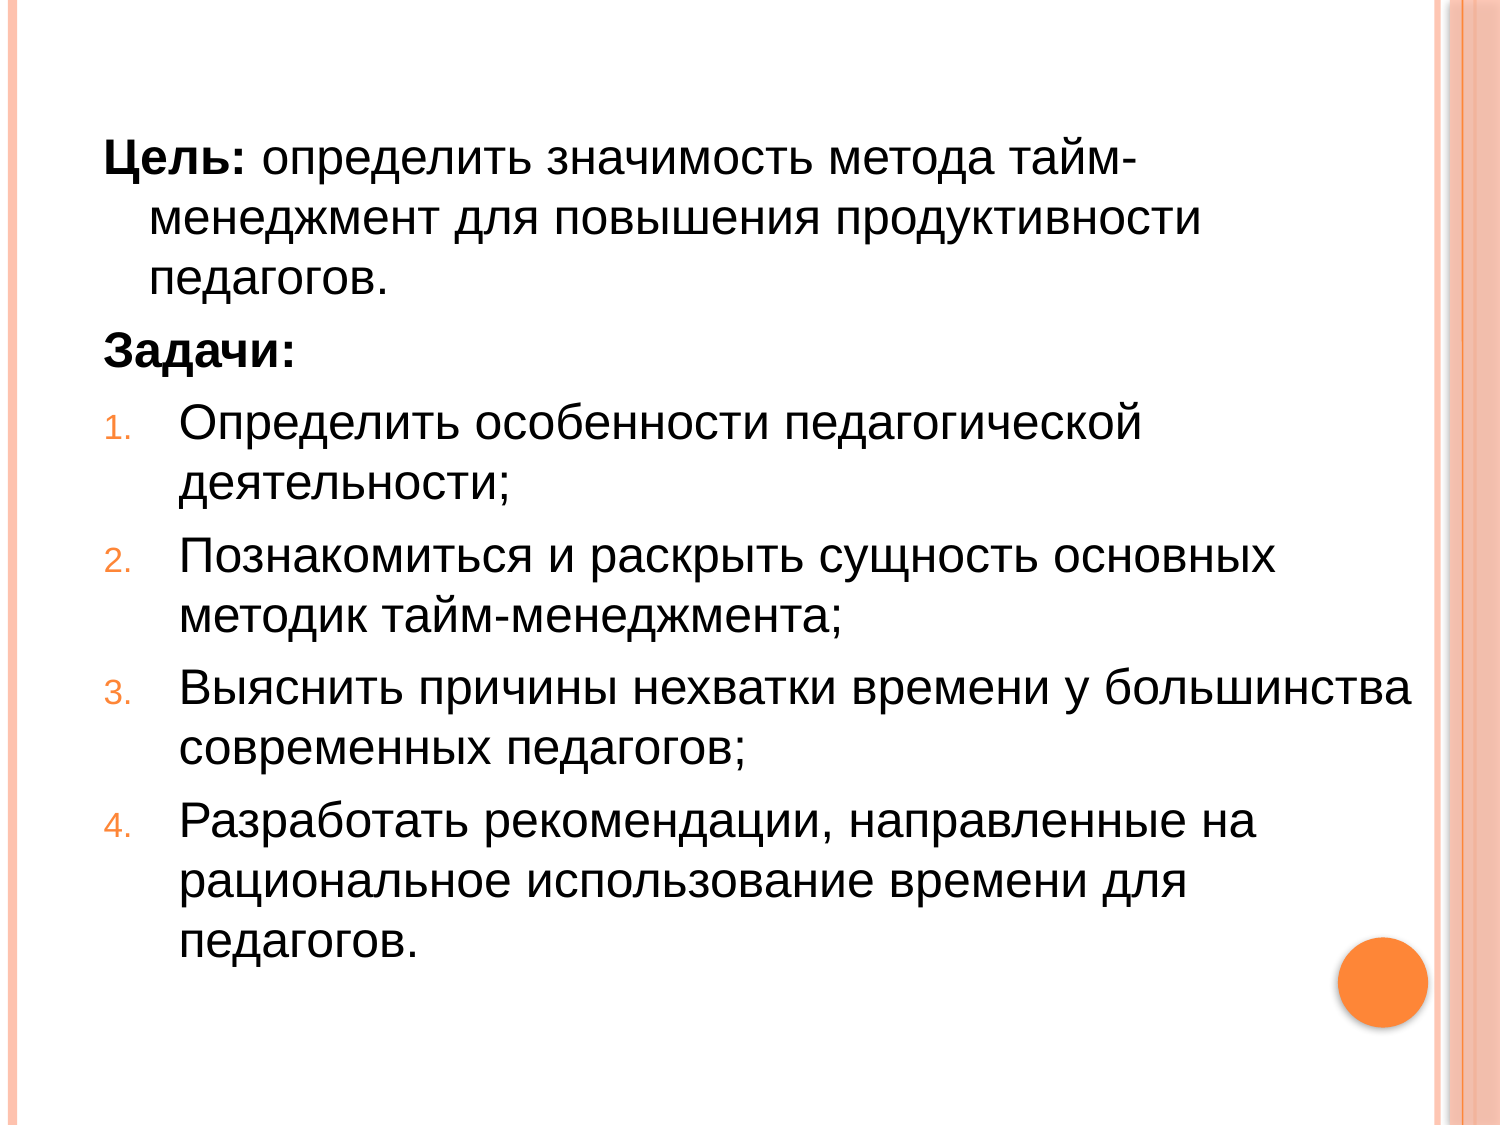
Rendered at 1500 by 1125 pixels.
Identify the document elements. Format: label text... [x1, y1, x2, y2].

list Цель: определить значимость метода тайм-менеджмент для повышения продуктивности педагогов. Задачи: Определить особенности педагогической деятельности; Познакомиться и раскрыть сущность основных методик тайм-менеджмента; Выяснить причины нехватки времени у большинства современных педагогов; Разработать рекомендации, направленные на рациональное использование времени для педагогов. [88, 116, 1430, 1048]
text_box [897, 1054, 1500, 1125]
